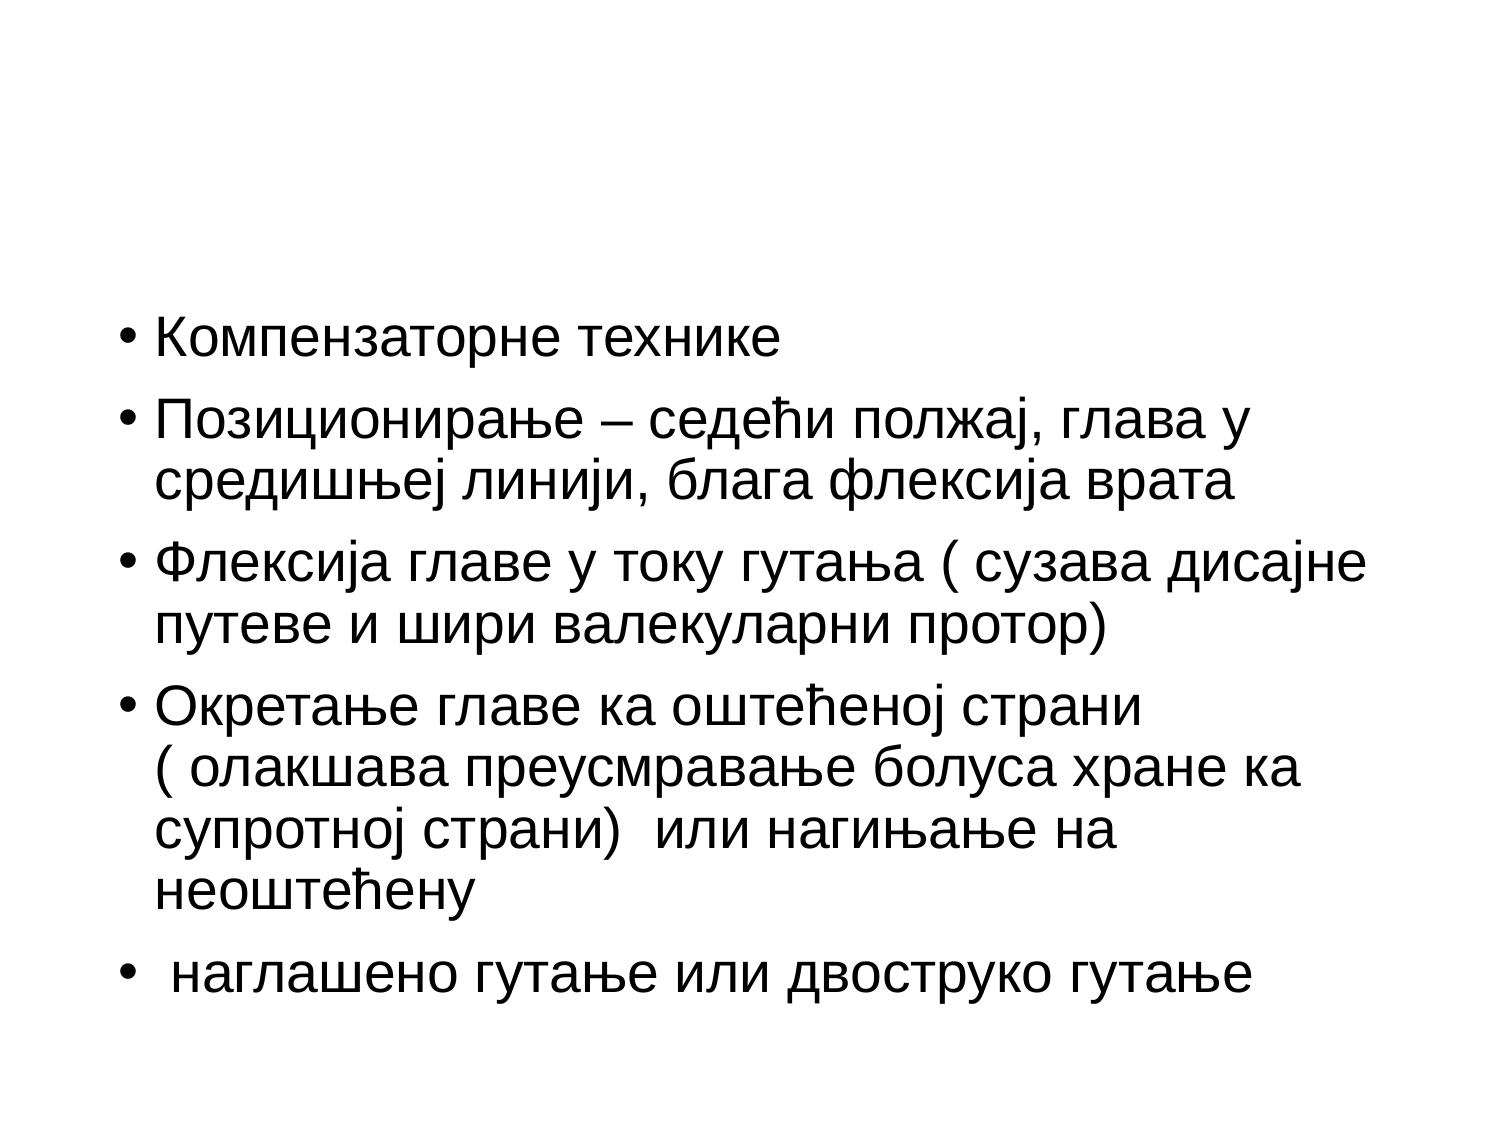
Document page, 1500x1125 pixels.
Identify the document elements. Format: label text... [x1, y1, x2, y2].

list Компензаторне технике Позиционирање – седећи полжај, глава у средишњеј линији, блага флексија врата Флексија главе у току гутања ( сузава дисајне путеве и шири валекуларни протор) Окретање главе ка оштећеној страни ( олакшава преусмравање болуса хране ка супротној страни) или нагињање на неоштећену наглашено гутање или двоструко гутање [103, 299, 1397, 1014]
